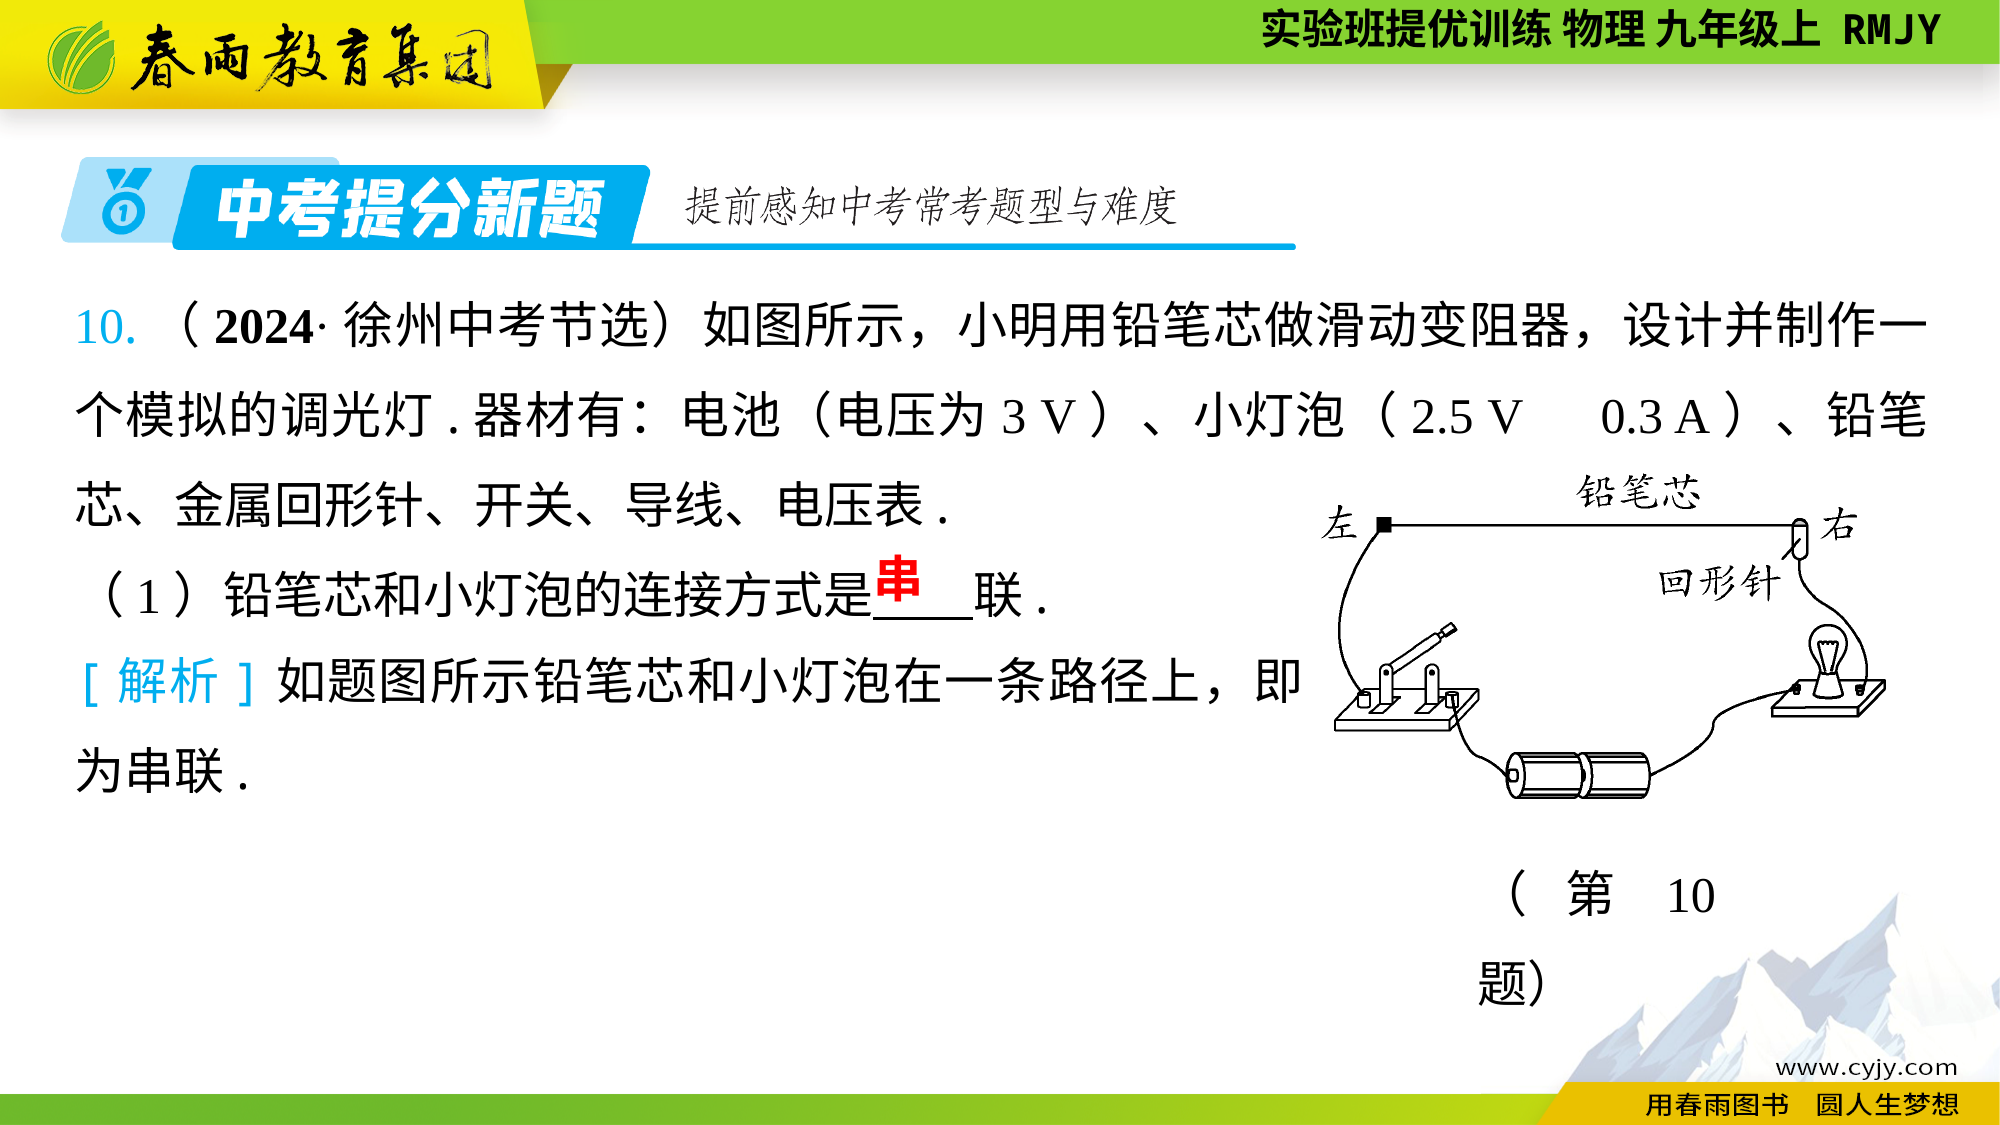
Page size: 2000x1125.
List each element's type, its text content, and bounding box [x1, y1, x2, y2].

text_box 串 [858, 539, 939, 612]
picture [0, 0, 2000, 1125]
text_box （第10题） [1462, 824, 1743, 930]
text_box [解析]如题图所示铅笔芯和小灯泡在一条路径上，即为串联. [59, 612, 1319, 808]
list 10.（2024·徐州中考节选）如图所示，小明用铅笔芯做滑动变阻器，设计并制作一个模拟的调光灯.器材有：电池（电压为3 V）、小灯泡（2.5 V 0.3 A）、铅笔芯、金属回形针、开关、导线、电压表. （1）铅笔芯和小灯泡的连接方式是 联. [59, 255, 1944, 635]
